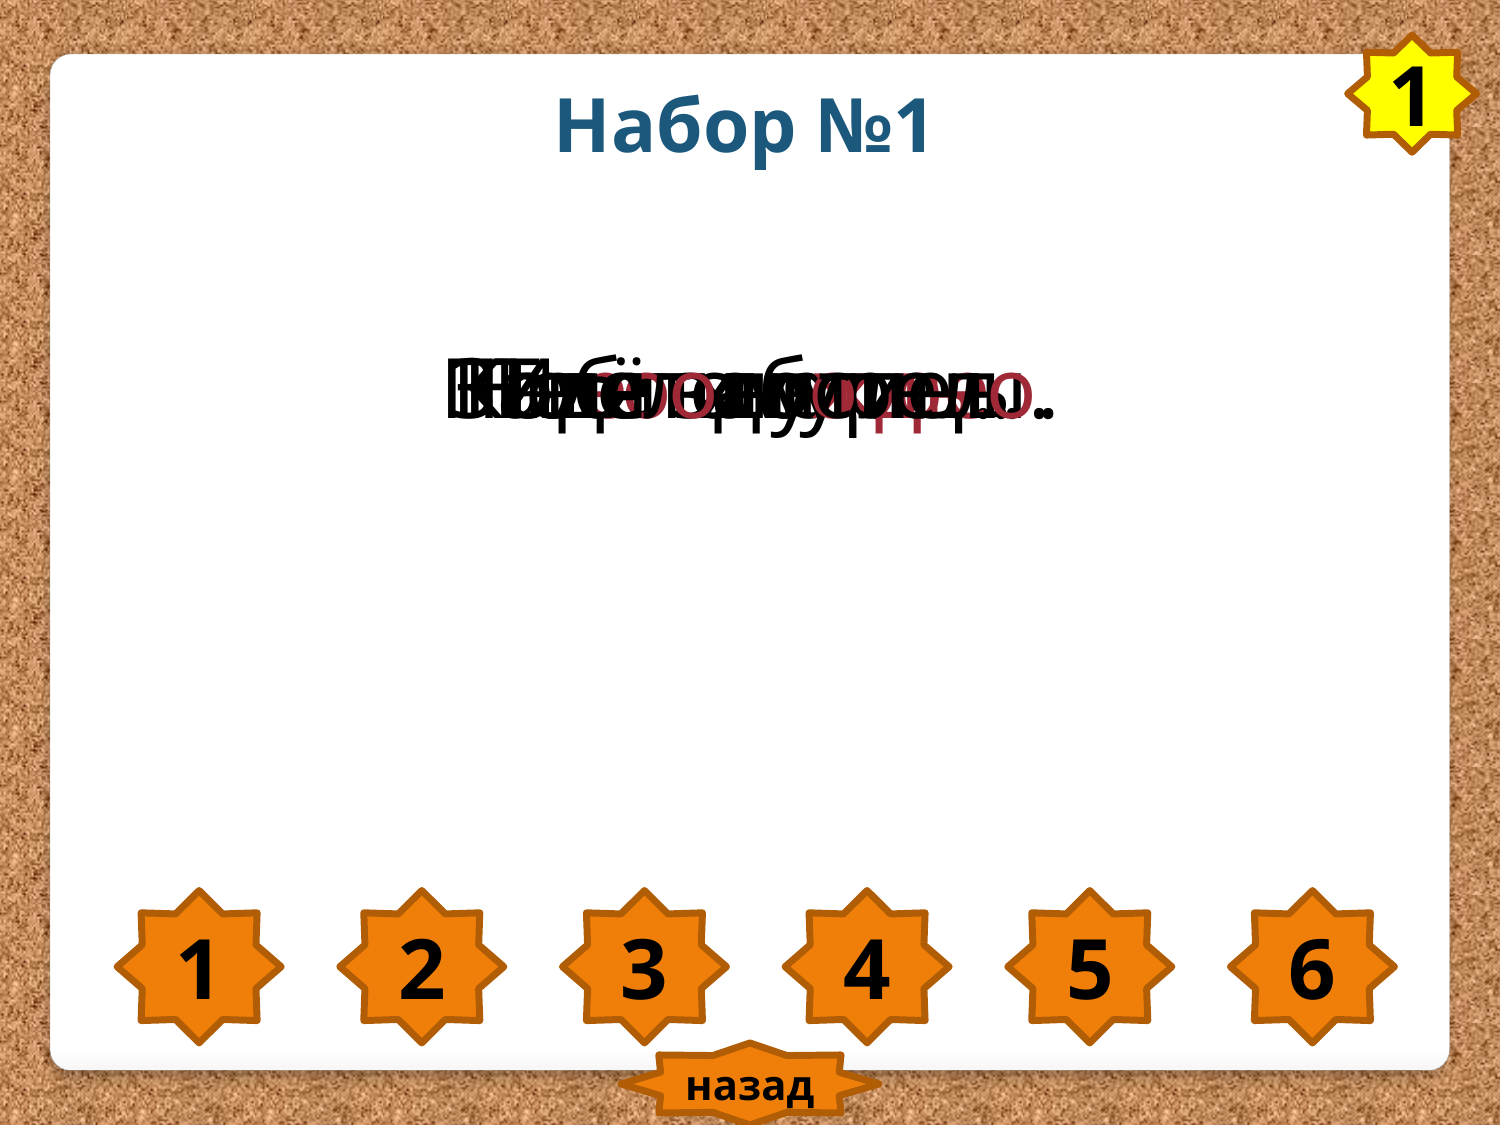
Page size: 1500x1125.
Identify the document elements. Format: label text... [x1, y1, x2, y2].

text_box 2 [336, 887, 508, 1047]
text_box 1 [113, 887, 285, 1047]
text_box 5 [1004, 887, 1176, 1047]
text_box назад [617, 1039, 883, 1125]
text_box Поле опустело. [363, 328, 1137, 443]
text_box 4 [781, 887, 953, 1047]
text_box 3 [558, 887, 730, 1047]
picture [0, 0, 1500, 1125]
text_box 6 [1226, 887, 1398, 1047]
text_box Набор №1 [538, 70, 953, 176]
text_box 1 [1344, 31, 1481, 156]
